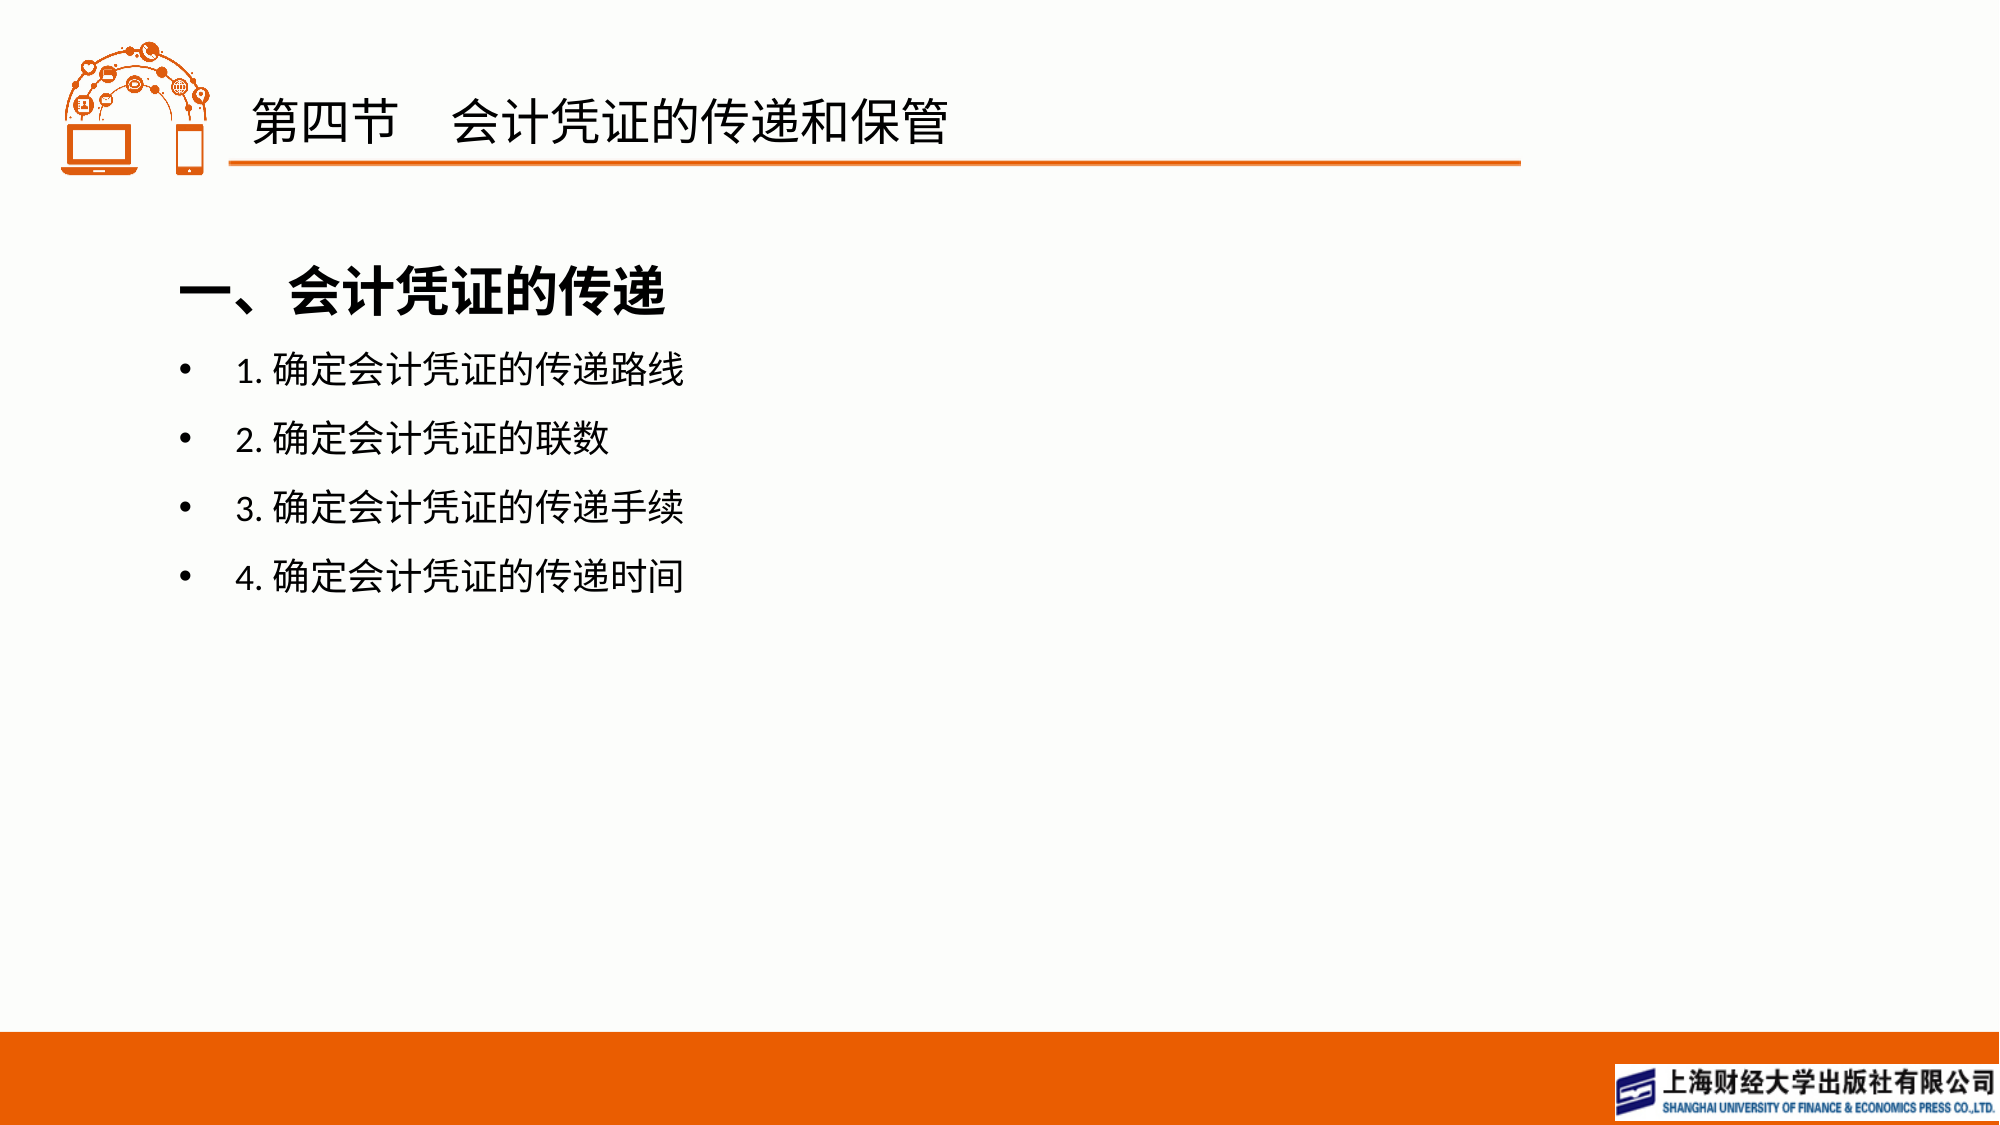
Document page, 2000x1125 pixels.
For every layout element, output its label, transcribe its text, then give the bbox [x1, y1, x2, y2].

title 第四节 会计凭证的传递和保管 [235, 82, 1605, 189]
picture [0, 0, 2000, 1125]
list 一、会计凭证的传递 1.确定会计凭证的传递路线 2.确定会计凭证的联数 3.确定会计凭证的传递手续 4.确定会计凭证的传递时间 [163, 227, 1839, 1049]
